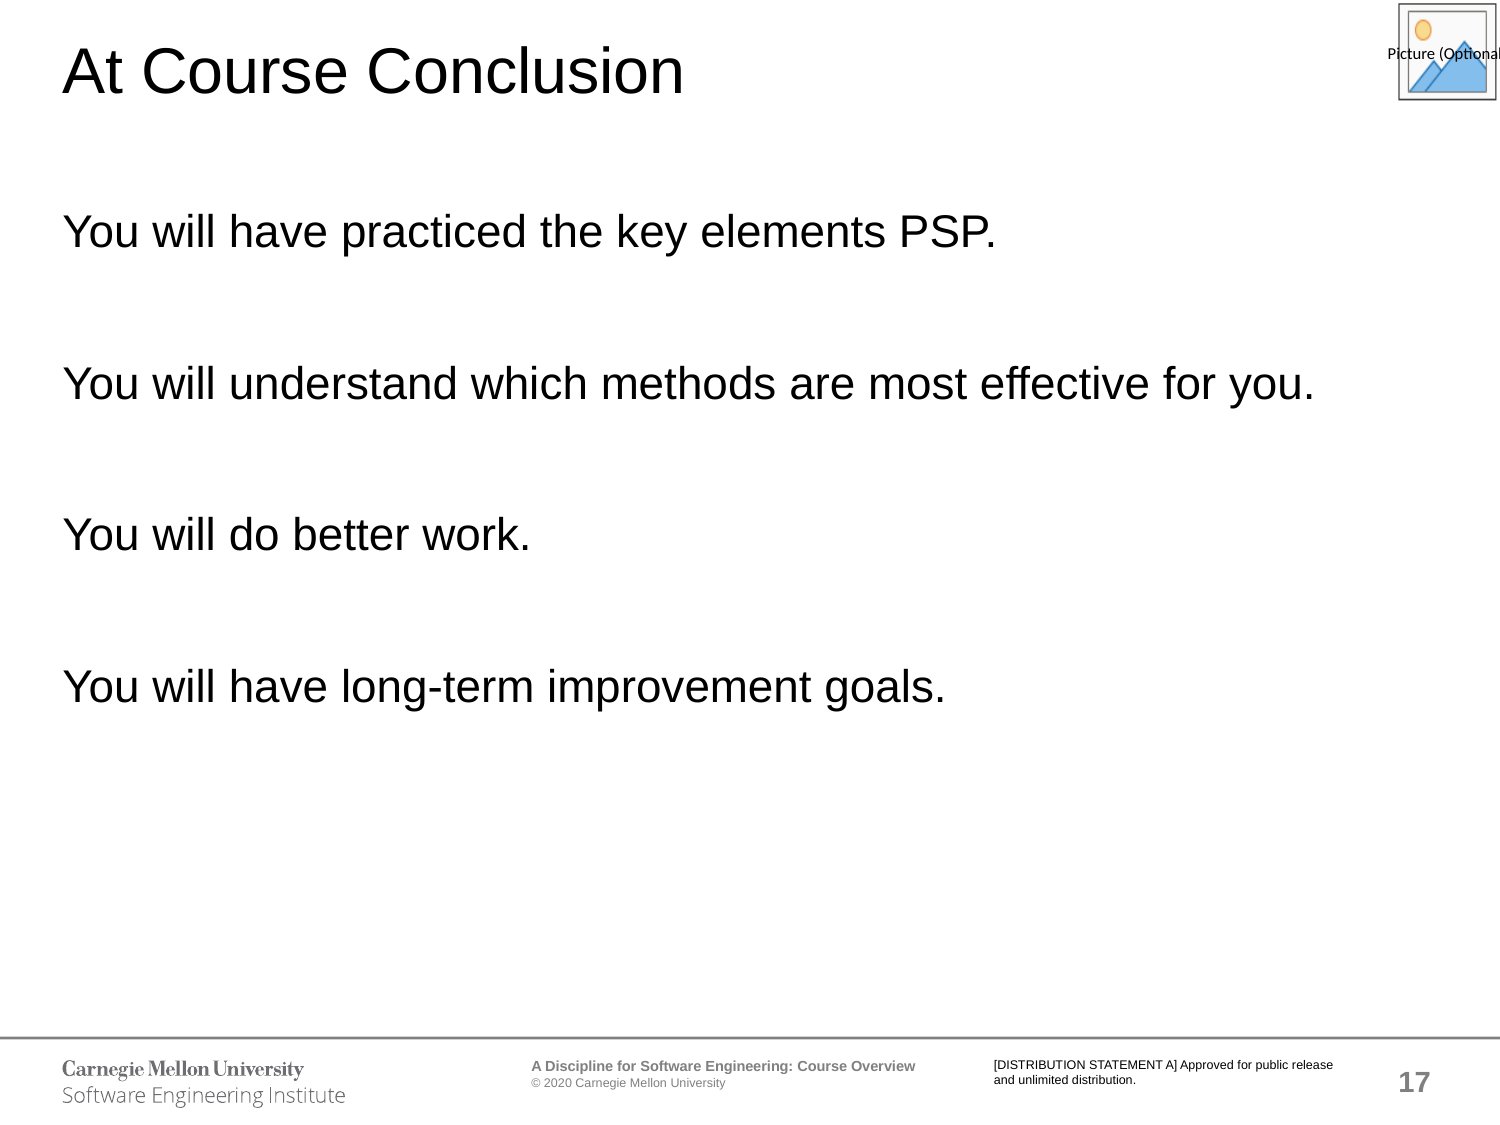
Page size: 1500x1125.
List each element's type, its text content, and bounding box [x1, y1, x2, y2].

title At Course Conclusion [62, 37, 1338, 182]
picture [1394, 0, 1500, 105]
list You will have practiced the key elements PSP. You will understand which methods are most effective for you. You will do better work. You will have long-term improvement goals. [62, 201, 1431, 1000]
